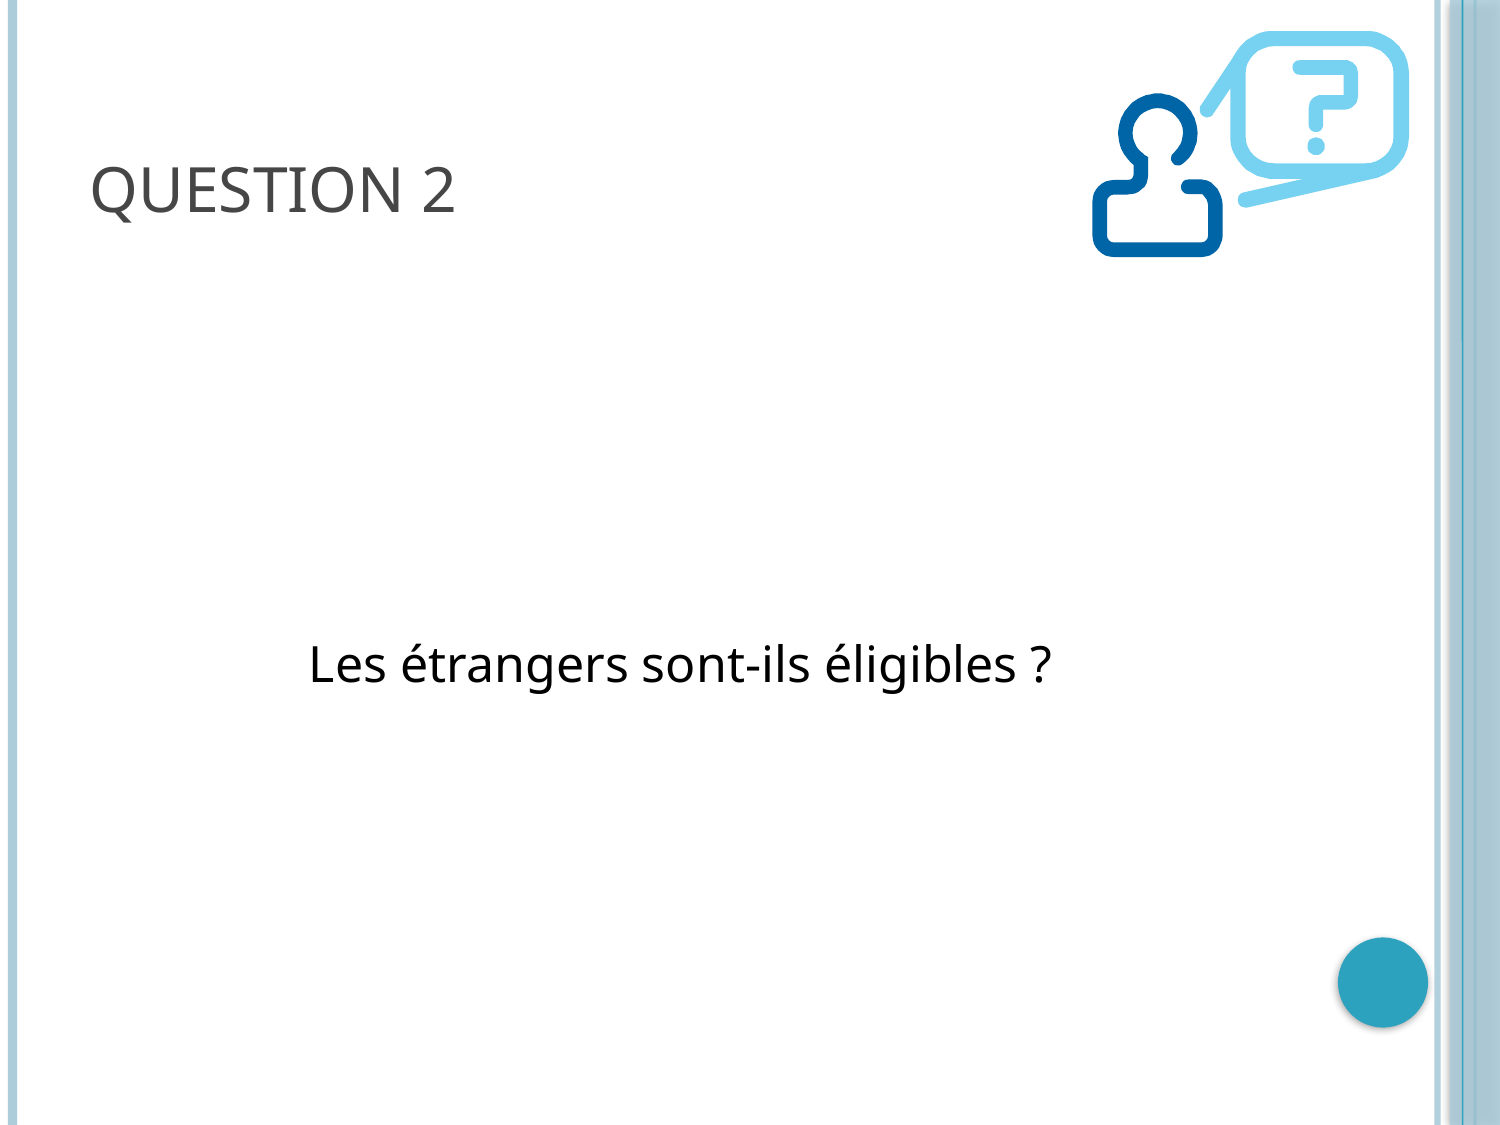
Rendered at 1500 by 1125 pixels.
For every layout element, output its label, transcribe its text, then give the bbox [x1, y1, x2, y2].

list Les étrangers sont-ils éligibles ? [74, 262, 1301, 1063]
picture [1091, 30, 1410, 258]
title Question 2 [75, 45, 1086, 233]
